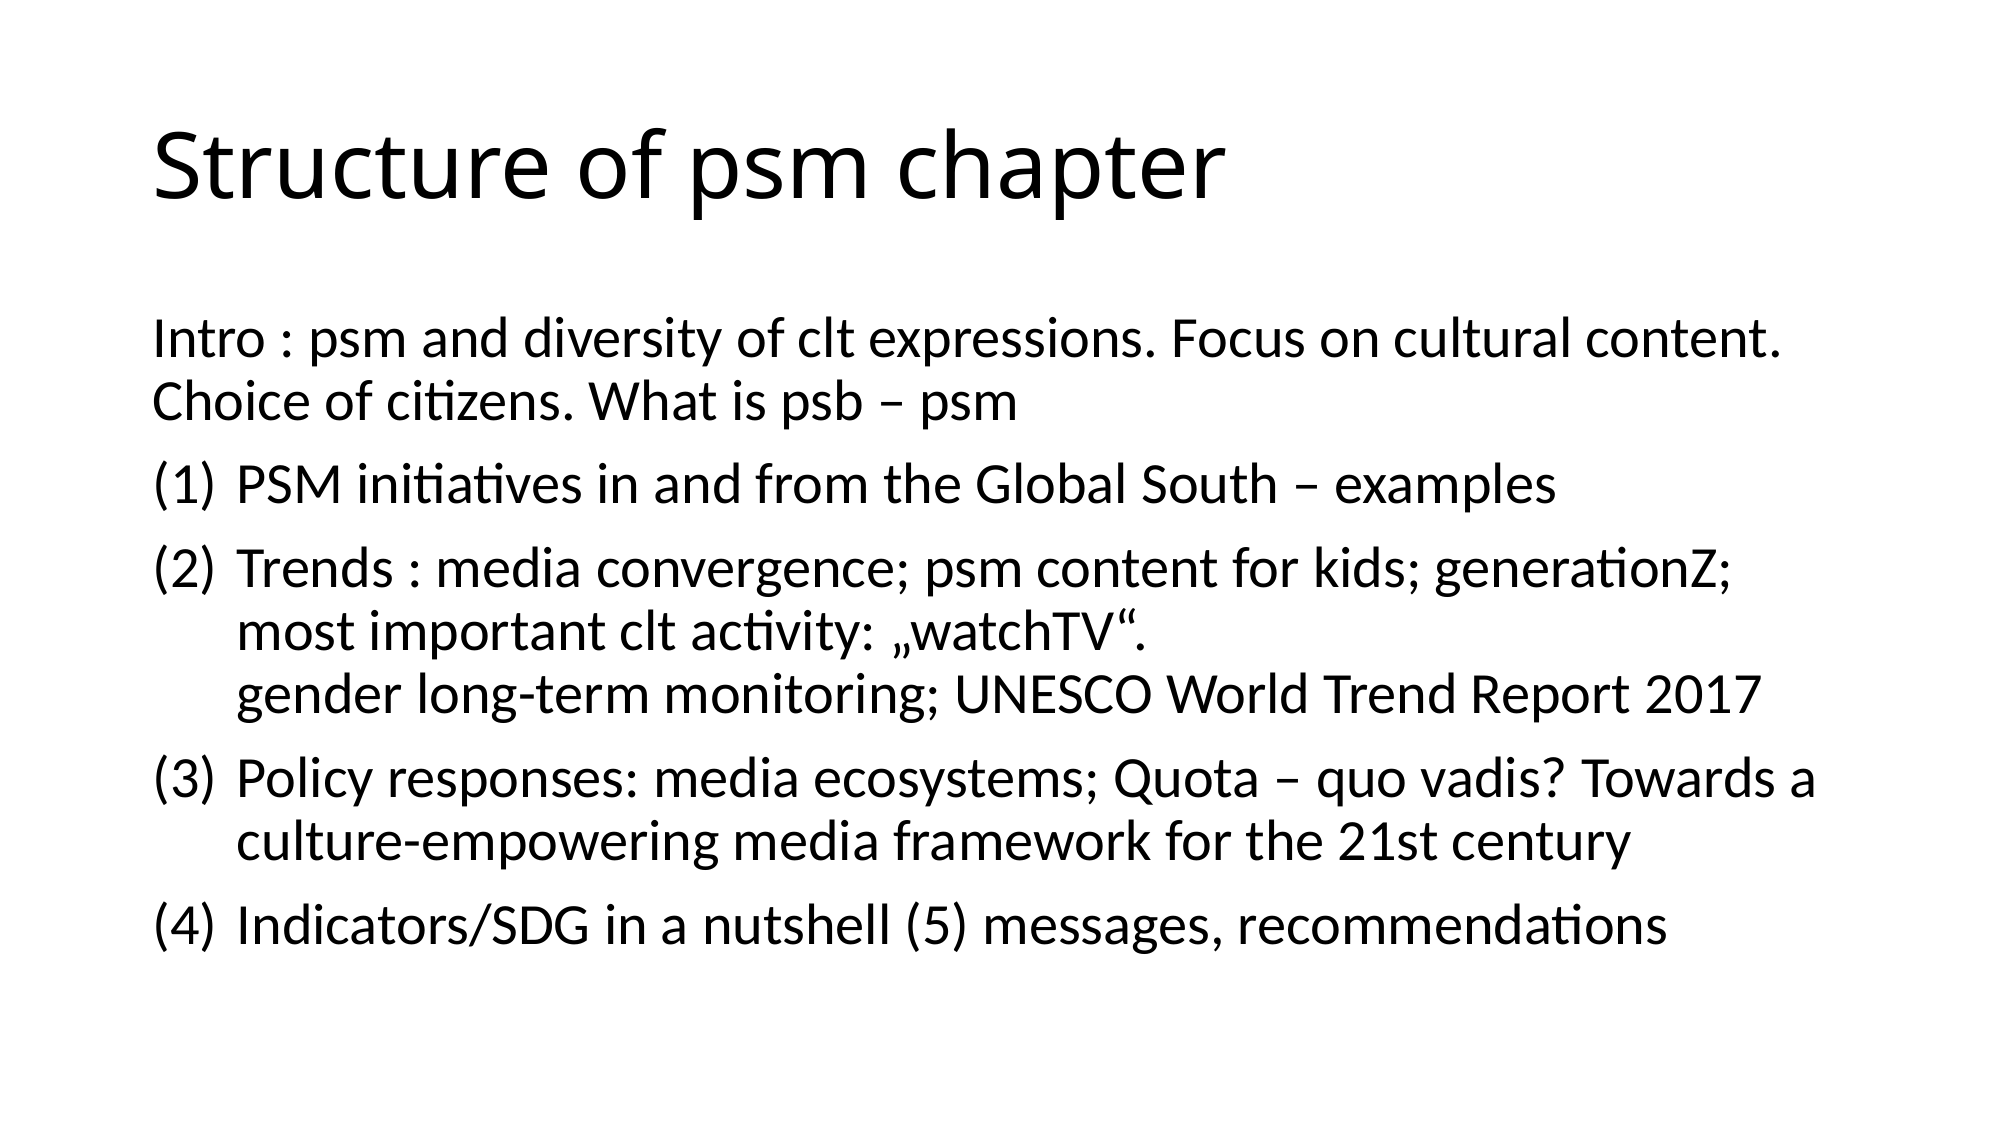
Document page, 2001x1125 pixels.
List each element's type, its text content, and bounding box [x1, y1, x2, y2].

list Intro : psm and diversity of clt expressions. Focus on cultural content. Choice of citizens. What is psb – psm PSM initiatives in and from the Global South – examples Trends : media convergence; psm content for kids; generationZ; most important clt activity: „watchTV“. gender long-term monitoring; UNESCO World Trend Report 2017 Policy responses: media ecosystems; Quota – quo vadis? Towards a culture-empowering media framework for the 21st century Indicators/SDG in a nutshell (5) messages, recommendations [137, 299, 1863, 1014]
title Structure of psm chapter [137, 59, 1863, 278]
